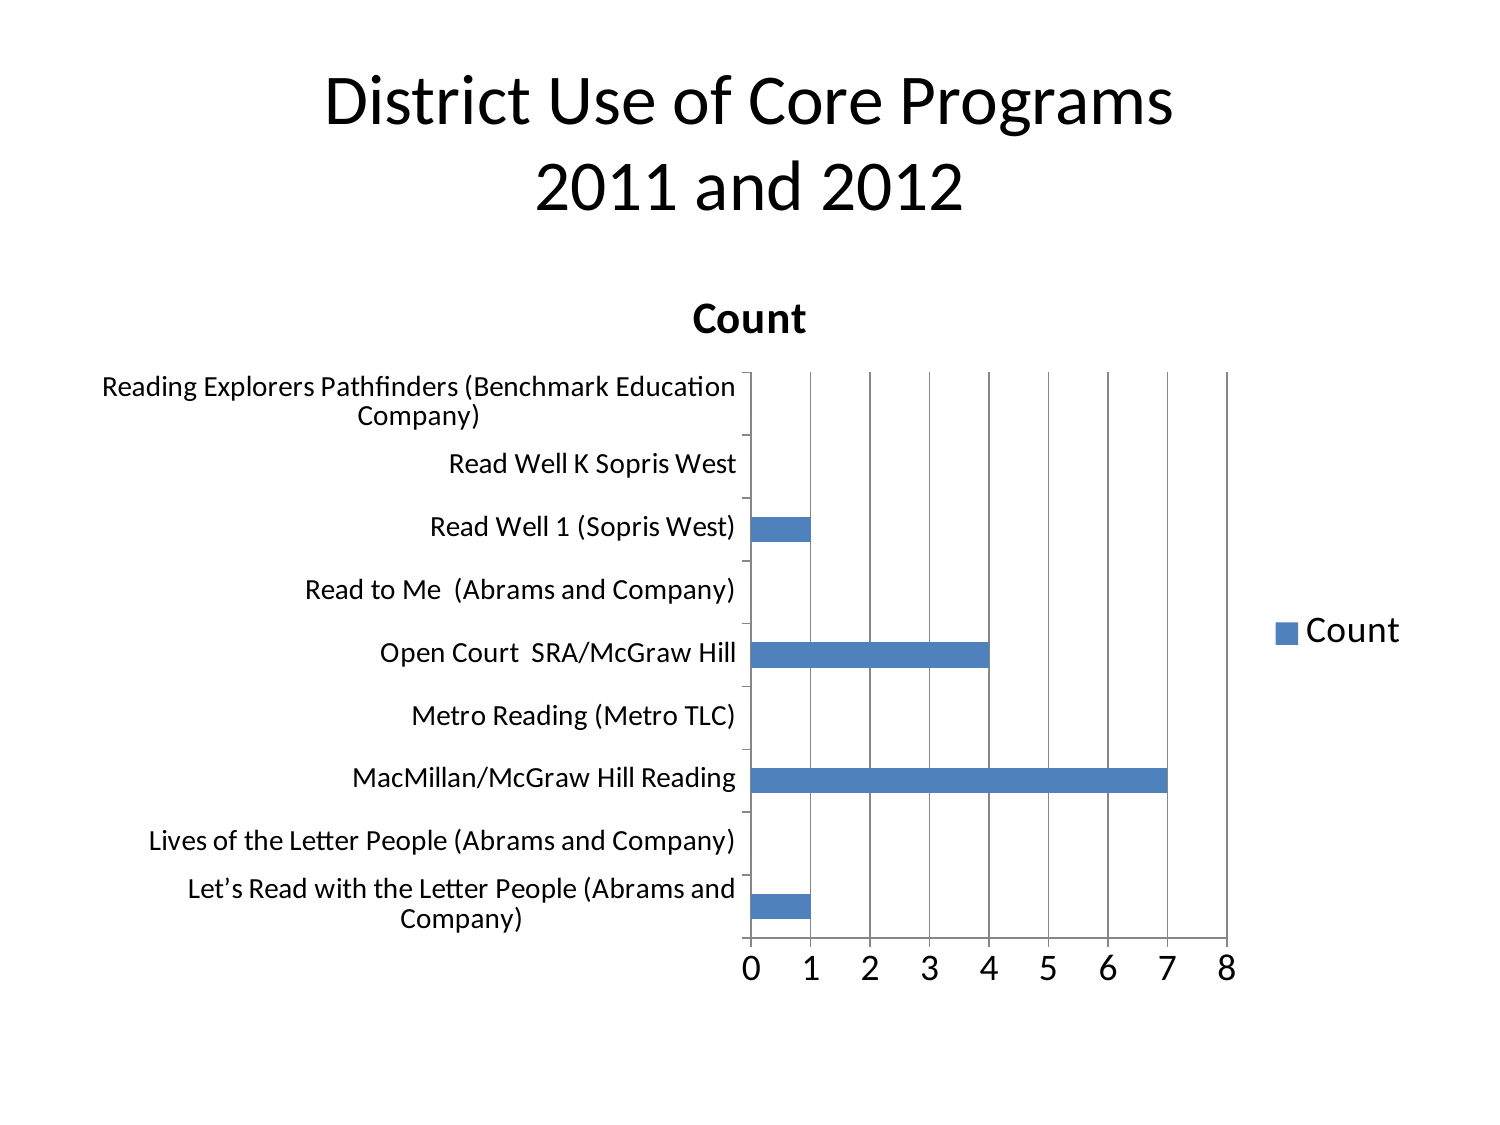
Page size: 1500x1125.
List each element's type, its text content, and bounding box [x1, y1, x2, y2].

chart [74, 262, 1426, 1006]
title District Use of Core Programs 2011 and 2012 [75, 45, 1425, 233]
